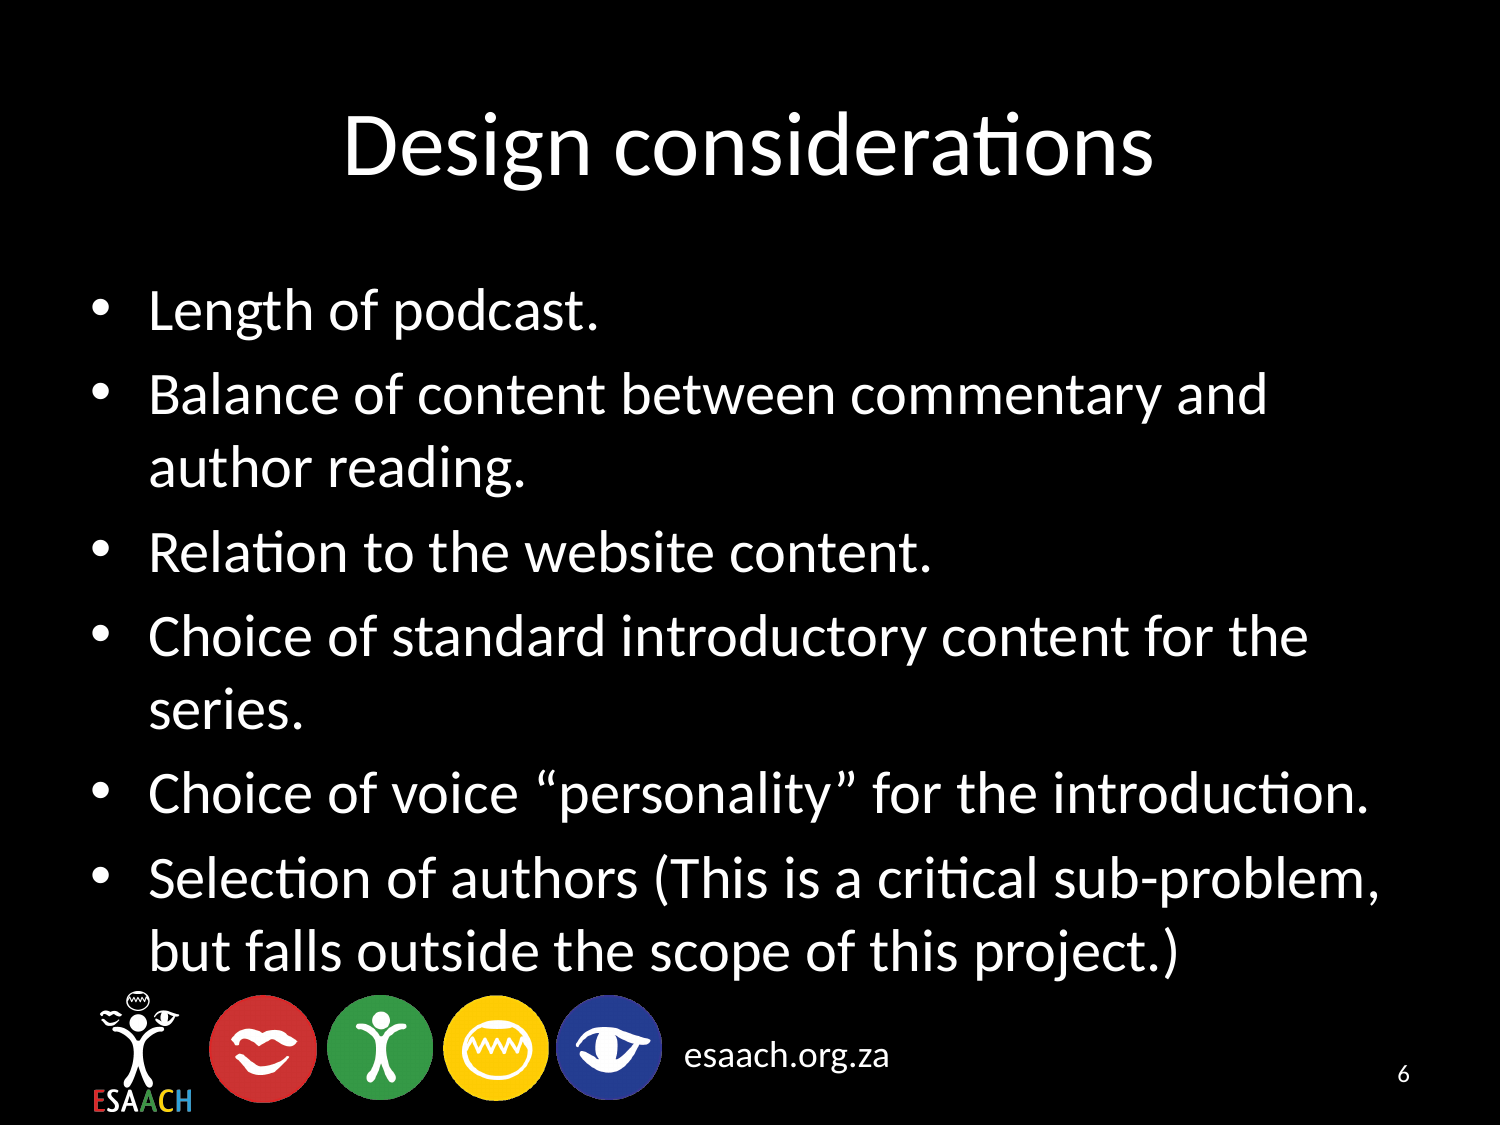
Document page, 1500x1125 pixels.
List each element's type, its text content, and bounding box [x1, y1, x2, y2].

picture [443, 1005, 549, 1101]
picture [94, 1005, 191, 1112]
slide_number 6 [1074, 1042, 1425, 1103]
picture [209, 1005, 317, 1103]
picture [327, 1005, 433, 1100]
title Design considerations [75, 45, 1425, 233]
list Length of podcast. Balance of content between commentary and author reading. Relation to the website content. Choice of standard introductory content for the series. Choice of voice “personality” for the introduction. Selection of authors (This is a critical sub-problem, but falls outside the scope of this project.) [75, 262, 1425, 1005]
picture [556, 1005, 662, 1100]
